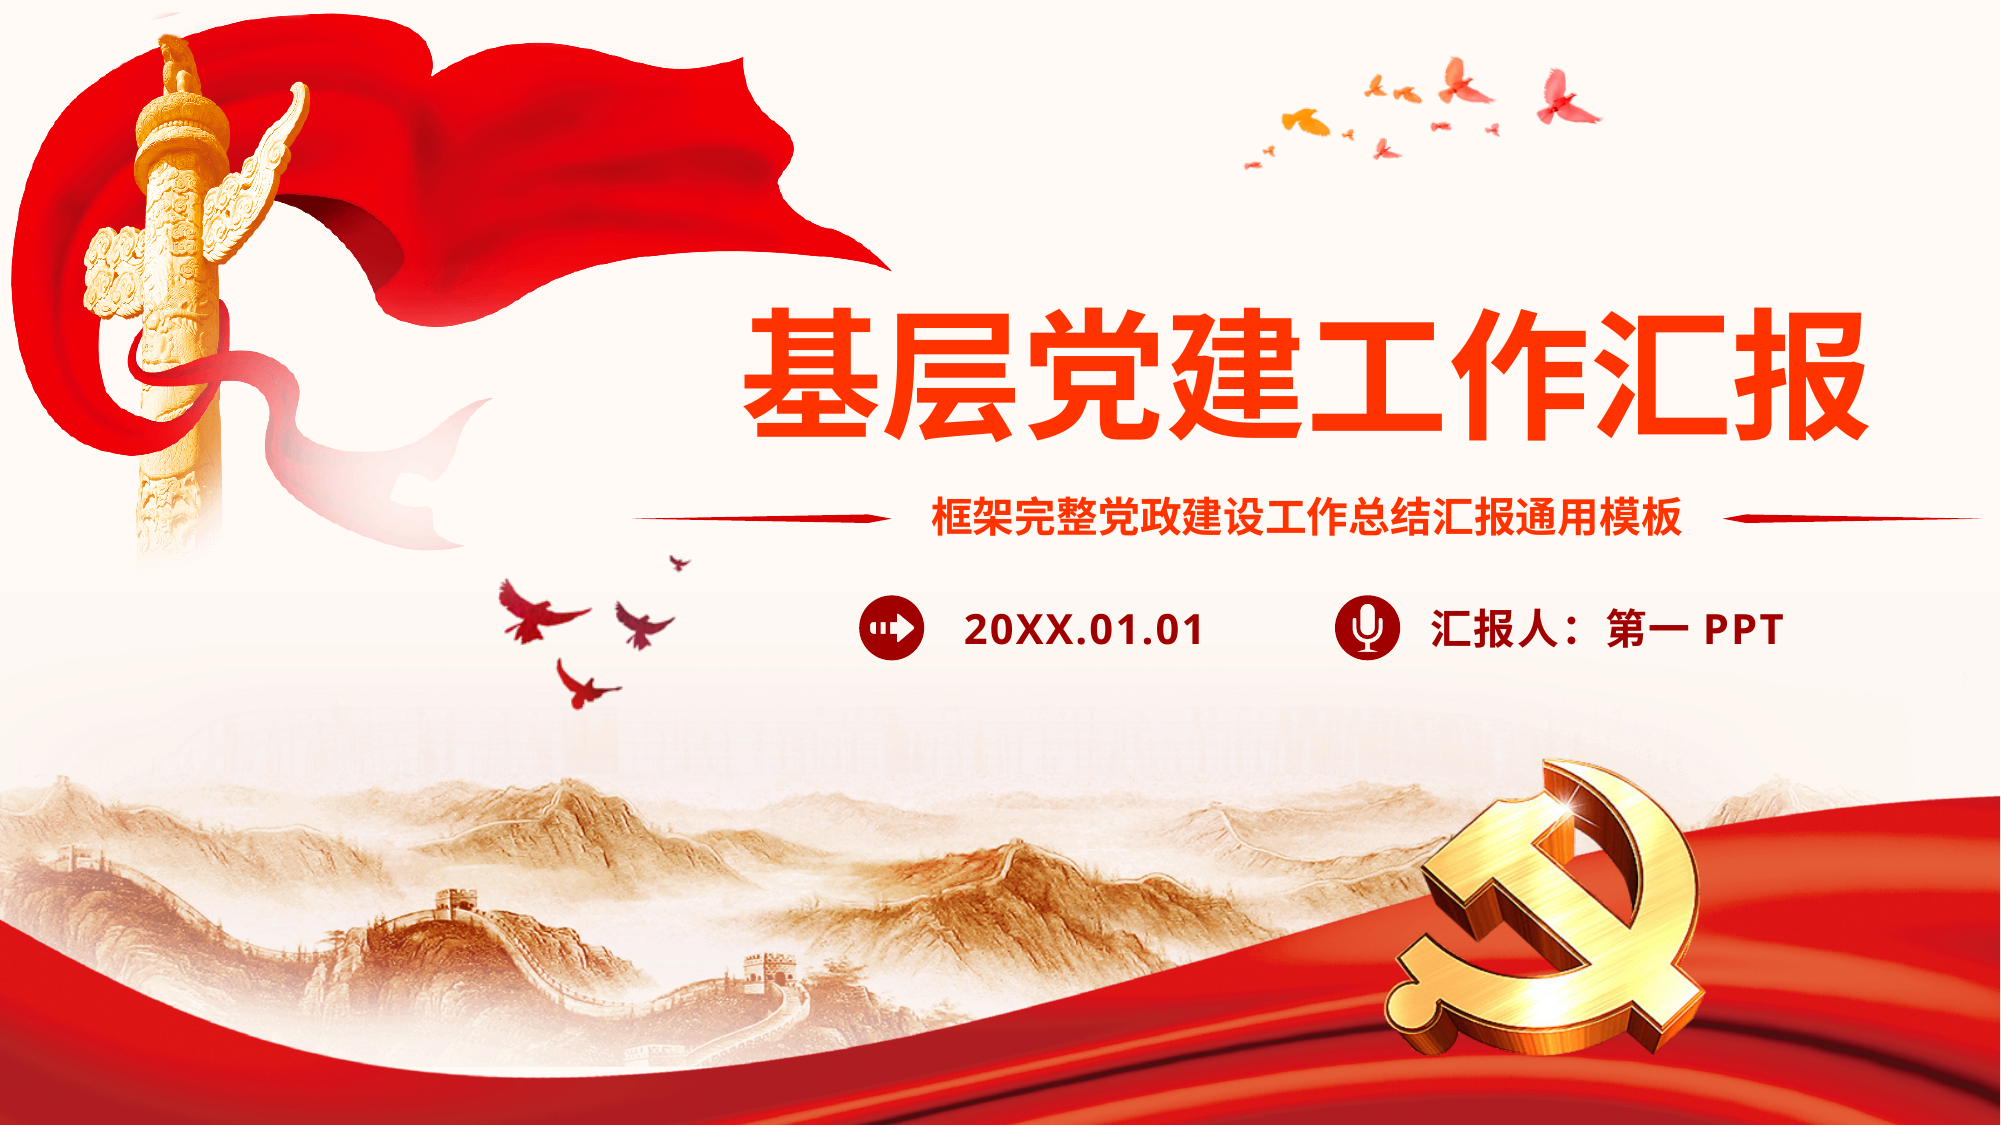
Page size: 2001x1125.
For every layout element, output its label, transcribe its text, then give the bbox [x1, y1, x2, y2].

text_box 基层党建工作汇报 [892, 298, 1889, 467]
text_box 框架完整党政建设工作总结汇报通用模板 [916, 489, 1698, 550]
text_box [1722, 513, 1983, 525]
picture [0, 12, 2001, 1125]
picture [1222, 40, 1615, 184]
